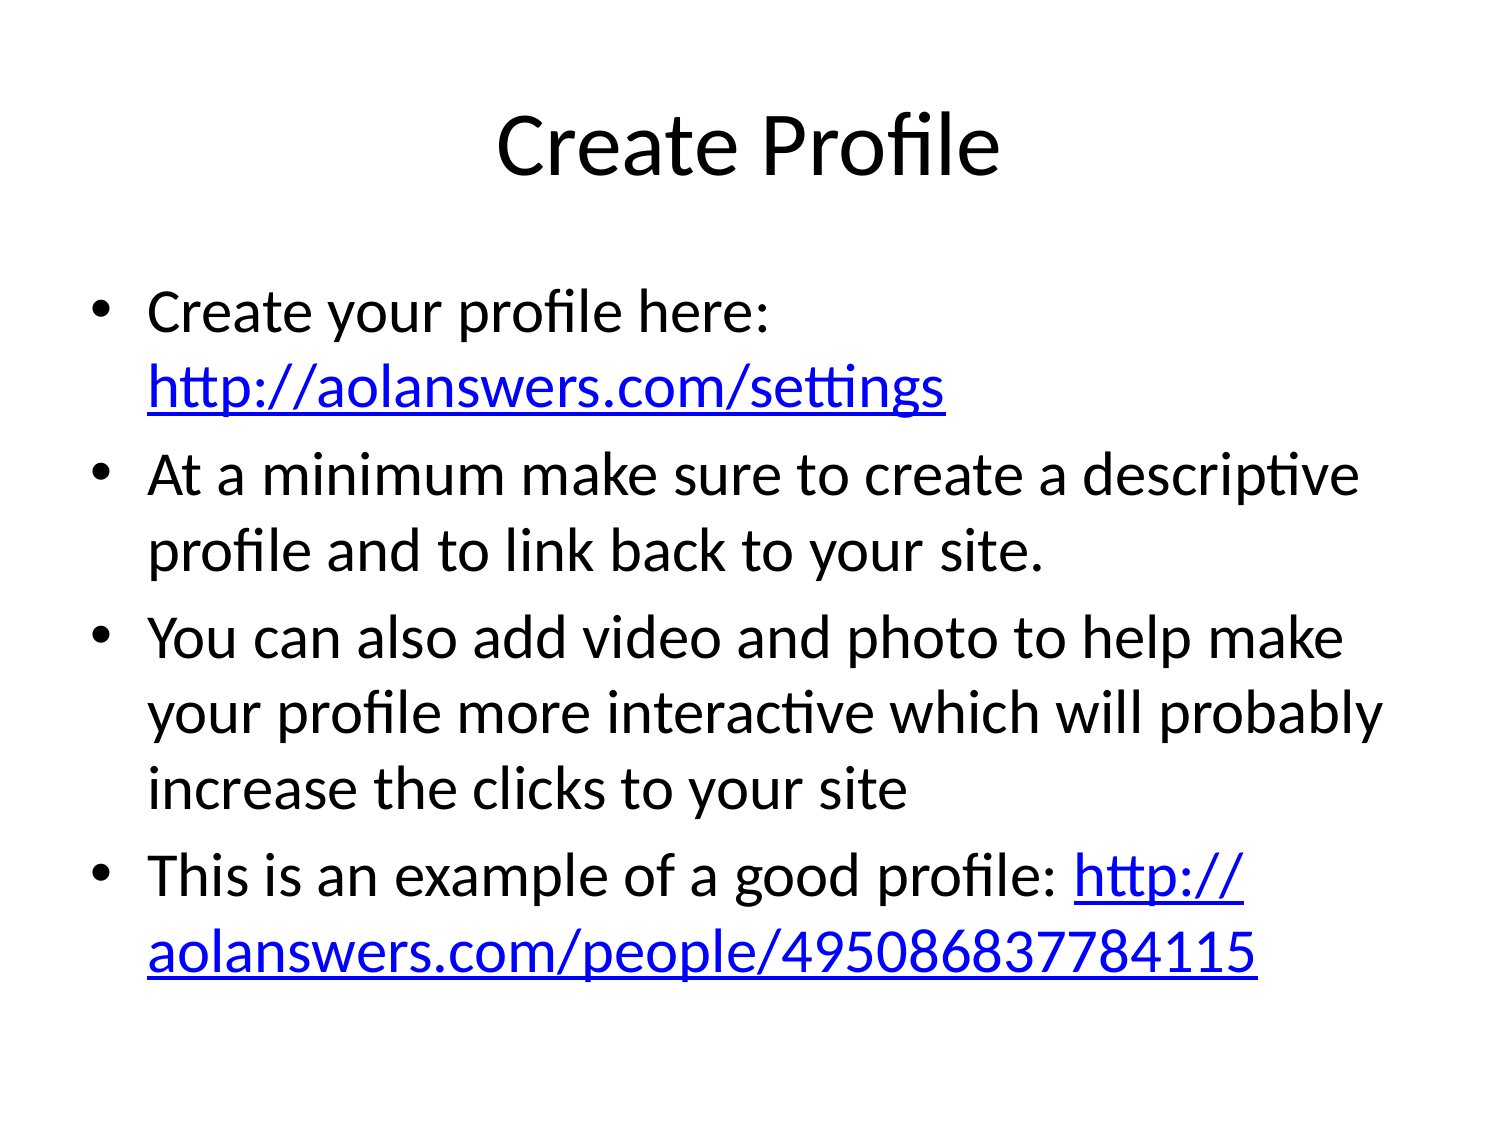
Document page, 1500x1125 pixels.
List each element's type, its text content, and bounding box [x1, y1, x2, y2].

title Create Profile [75, 45, 1425, 233]
list Create your profile here: http://aolanswers.com/settings At a minimum make sure to create a descriptive profile and to link back to your site. You can also add video and photo to help make your profile more interactive which will probably increase the clicks to your site This is an example of a good profile: http://aolanswers.com/people/495086837784115 [75, 262, 1425, 1005]
